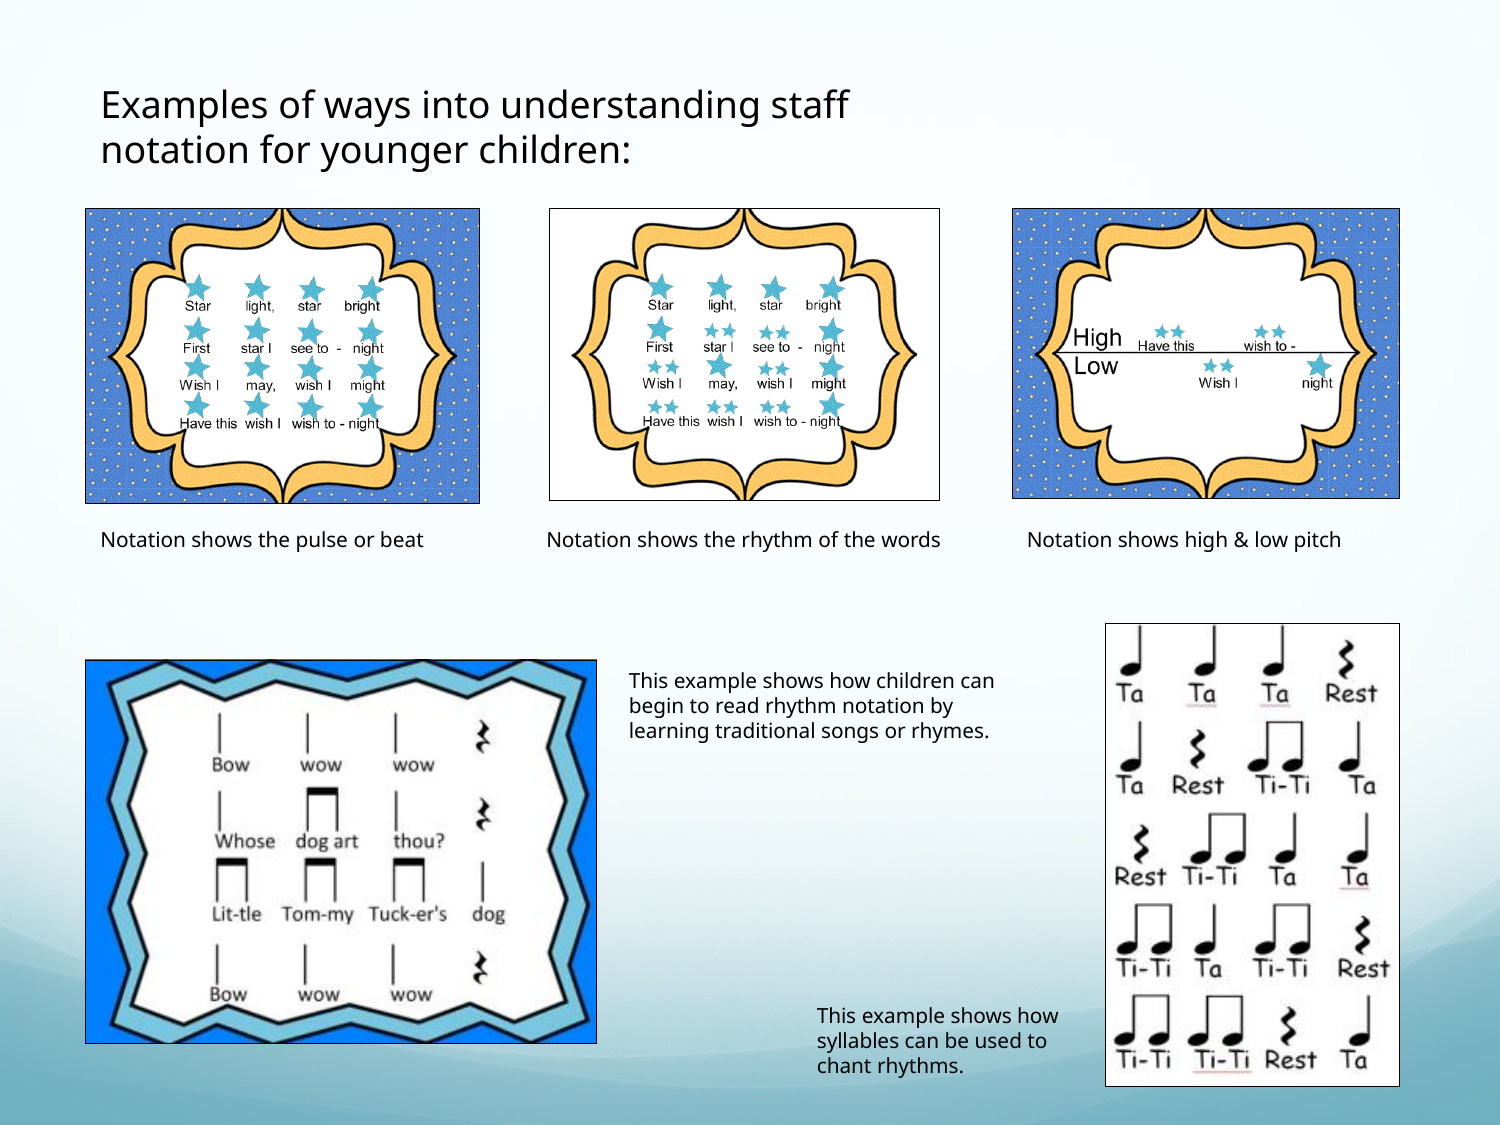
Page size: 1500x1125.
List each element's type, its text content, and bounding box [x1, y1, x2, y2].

text_box Notation shows the pulse or beat [85, 519, 480, 559]
picture [1011, 207, 1400, 500]
text_box This example shows how syllables can be used to chant rhythms. [802, 995, 1078, 1085]
text_box Examples of ways into understanding staff notation for younger children: [85, 73, 874, 179]
picture [1105, 622, 1400, 1087]
text_box This example shows how children can begin to read rhythm notation by learning traditional songs or rhymes. [614, 660, 1024, 750]
text_box Notation shows high & low pitch [1012, 519, 1413, 559]
picture [85, 659, 598, 1044]
picture [85, 207, 480, 505]
picture [549, 207, 941, 502]
text_box Notation shows the rhythm of the words [531, 519, 962, 559]
